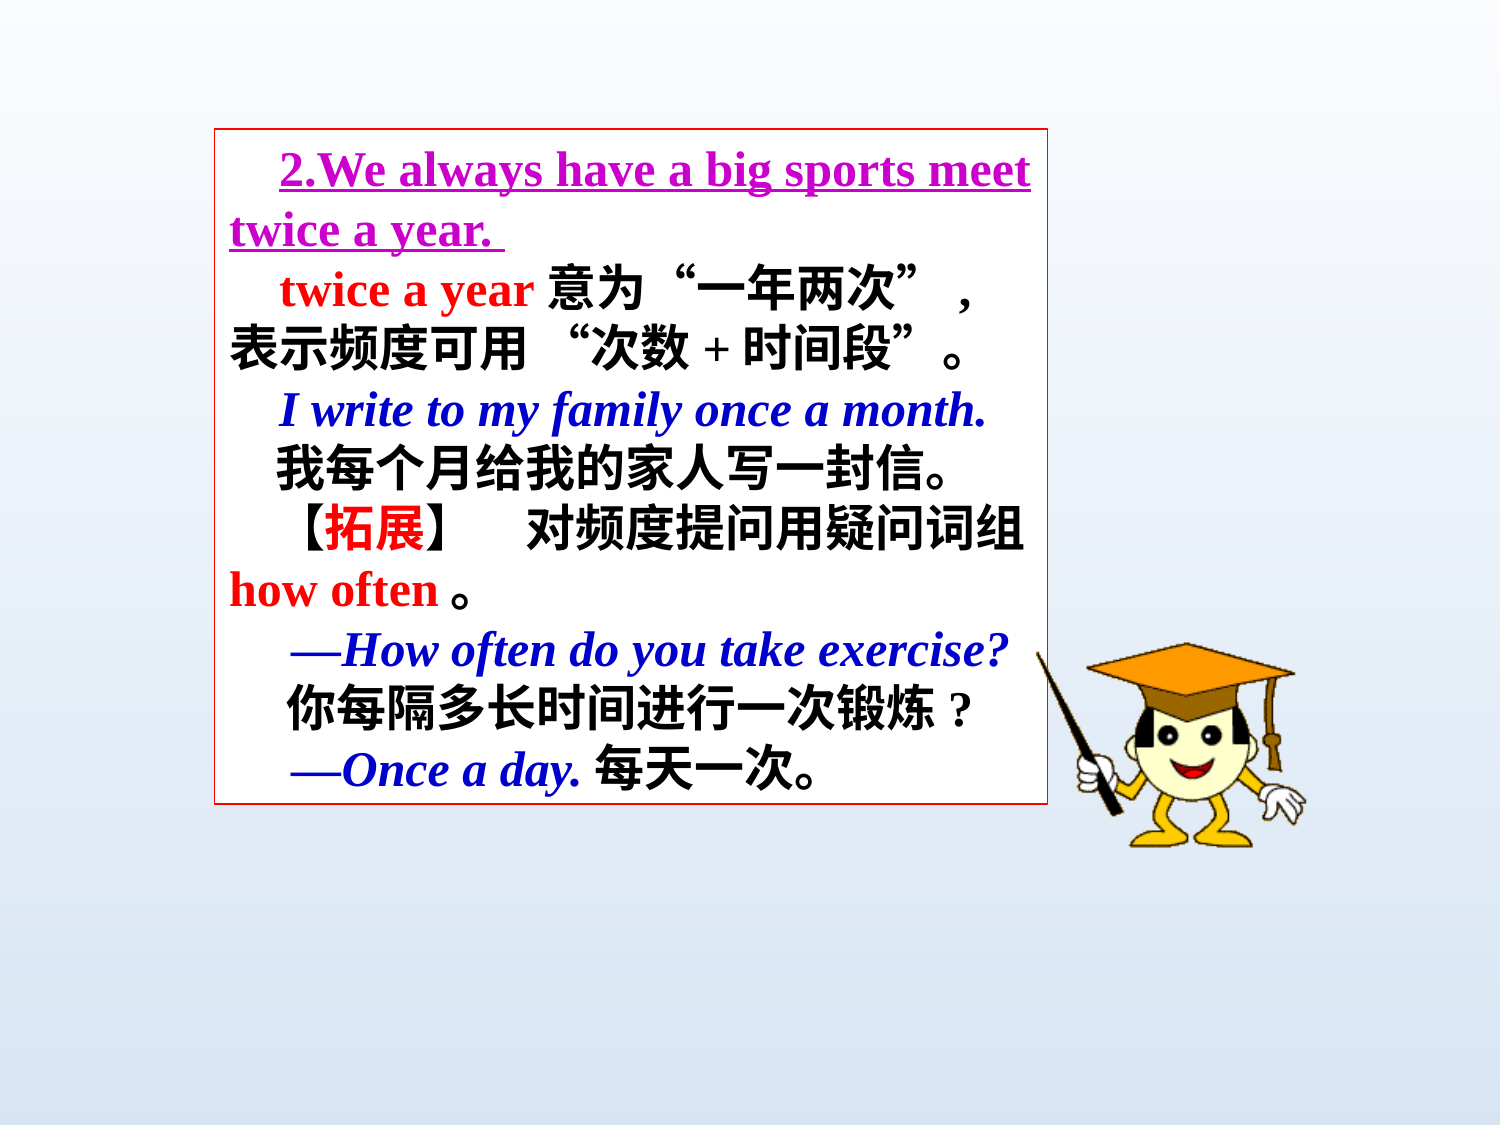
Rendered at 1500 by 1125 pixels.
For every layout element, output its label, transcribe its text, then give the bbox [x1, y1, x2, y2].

text_box 2.We always have a big sports meet twice a year. twice a year意为“一年两次”,表示频度可用 “次数+时间段”。 I write to my family once a month. 我每个月给我的家人写一封信。 【拓展】 对频度提问用疑问词组how often。 —How often do you take exercise? 你每隔多长时间进行一次锻炼? —Once a day.每天一次。 [214, 129, 1048, 804]
picture [1016, 627, 1330, 862]
